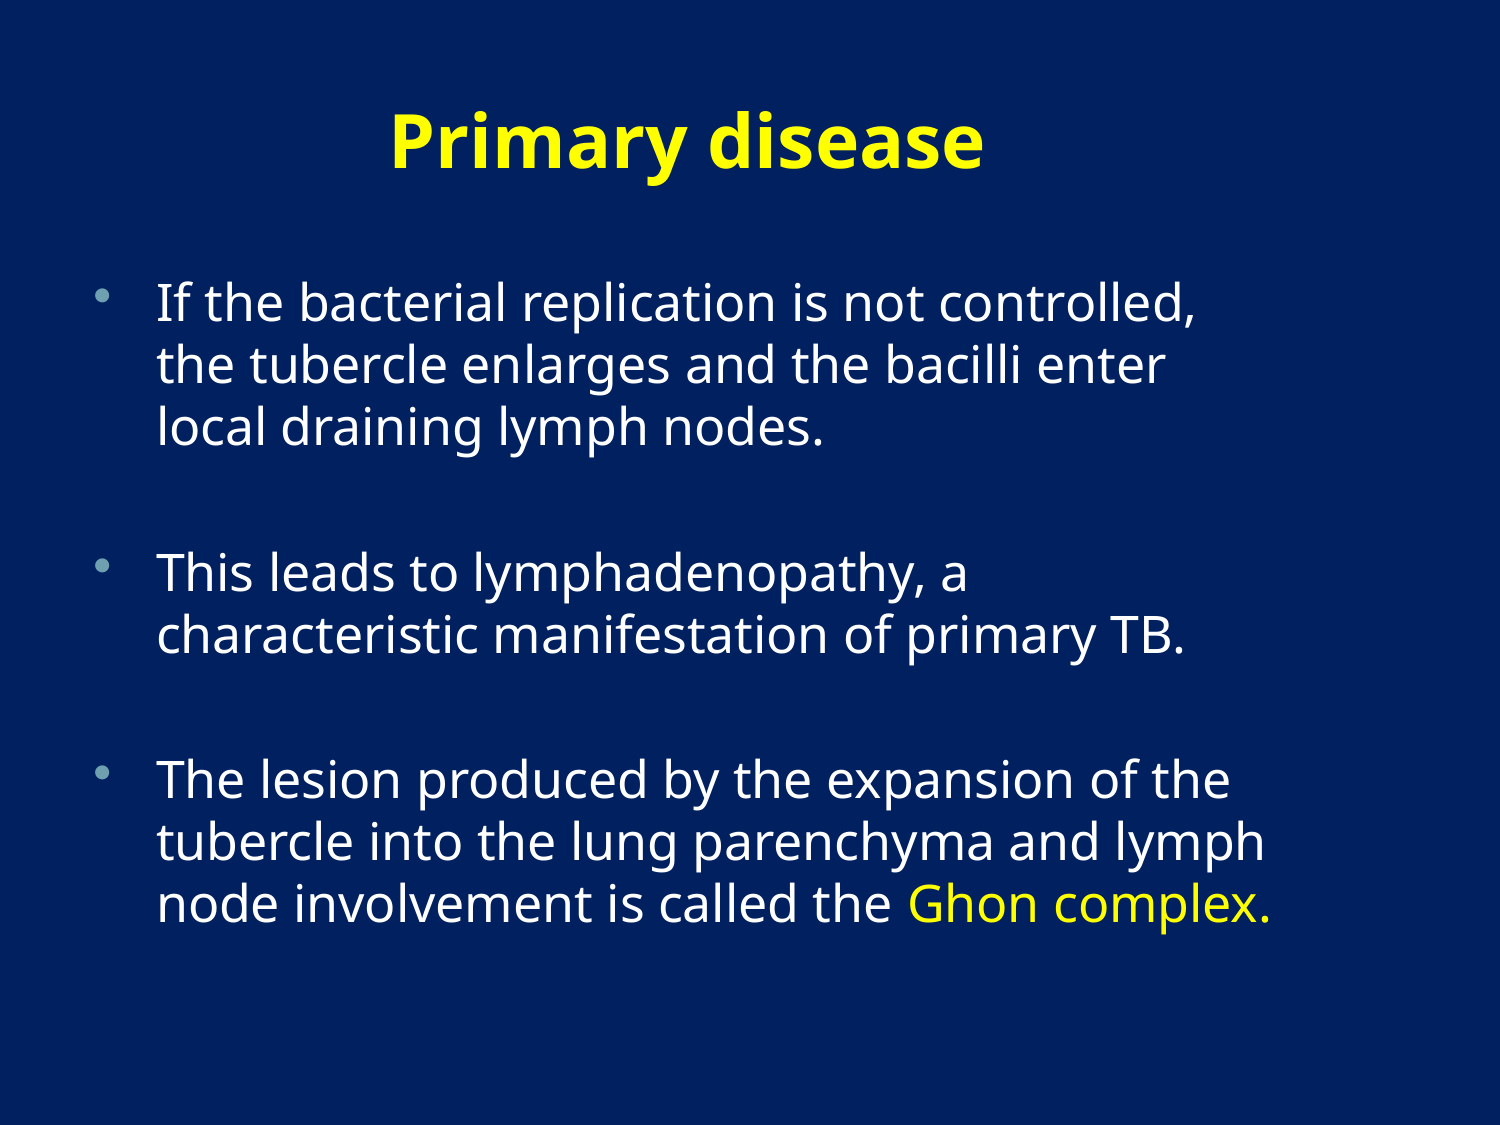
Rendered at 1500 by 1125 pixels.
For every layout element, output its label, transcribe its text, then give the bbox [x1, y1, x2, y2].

list If the bacterial replication is not controlled, the tubercle enlarges and the bacilli enter local draining lymph nodes. This leads to lymphadenopathy, a characteristic manifestation of primary TB. The lesion produced by the expansion of the tubercle into the lung parenchyma and lymph node involvement is called the Ghon complex. [75, 262, 1300, 1005]
title Primary disease [75, 45, 1300, 233]
